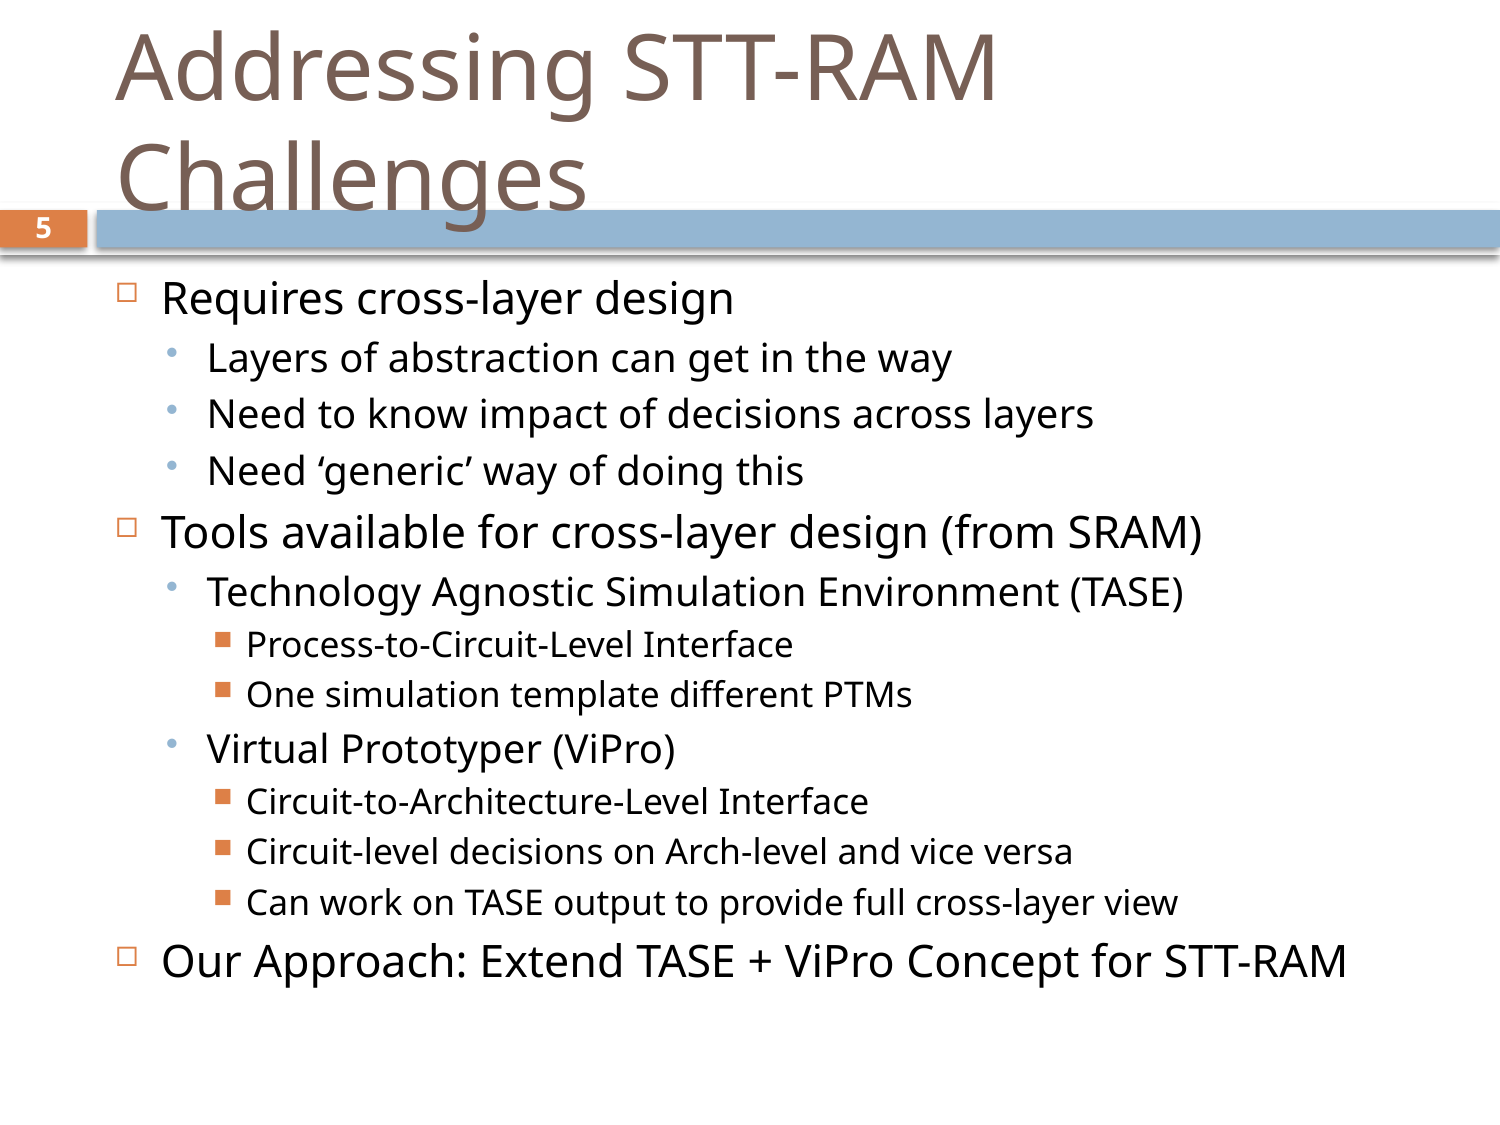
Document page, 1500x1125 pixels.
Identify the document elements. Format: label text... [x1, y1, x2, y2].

list Requires cross-layer design Layers of abstraction can get in the way Need to know impact of decisions across layers Need ‘generic’ way of doing this Tools available for cross-layer design (from SRAM) Technology Agnostic Simulation Environment (TASE) Process-to-Circuit-Level Interface One simulation template different PTMs Virtual Prototyper (ViPro) Circuit-to-Architecture-Level Interface Circuit-level decisions on Arch-level and vice versa Can work on TASE output to provide full cross-layer view Our Approach: Extend TASE + ViPro Concept for STT-RAM [100, 262, 1438, 1000]
slide_number 5 [0, 208, 88, 249]
title Addressing STT-RAM Challenges [100, 37, 1438, 200]
